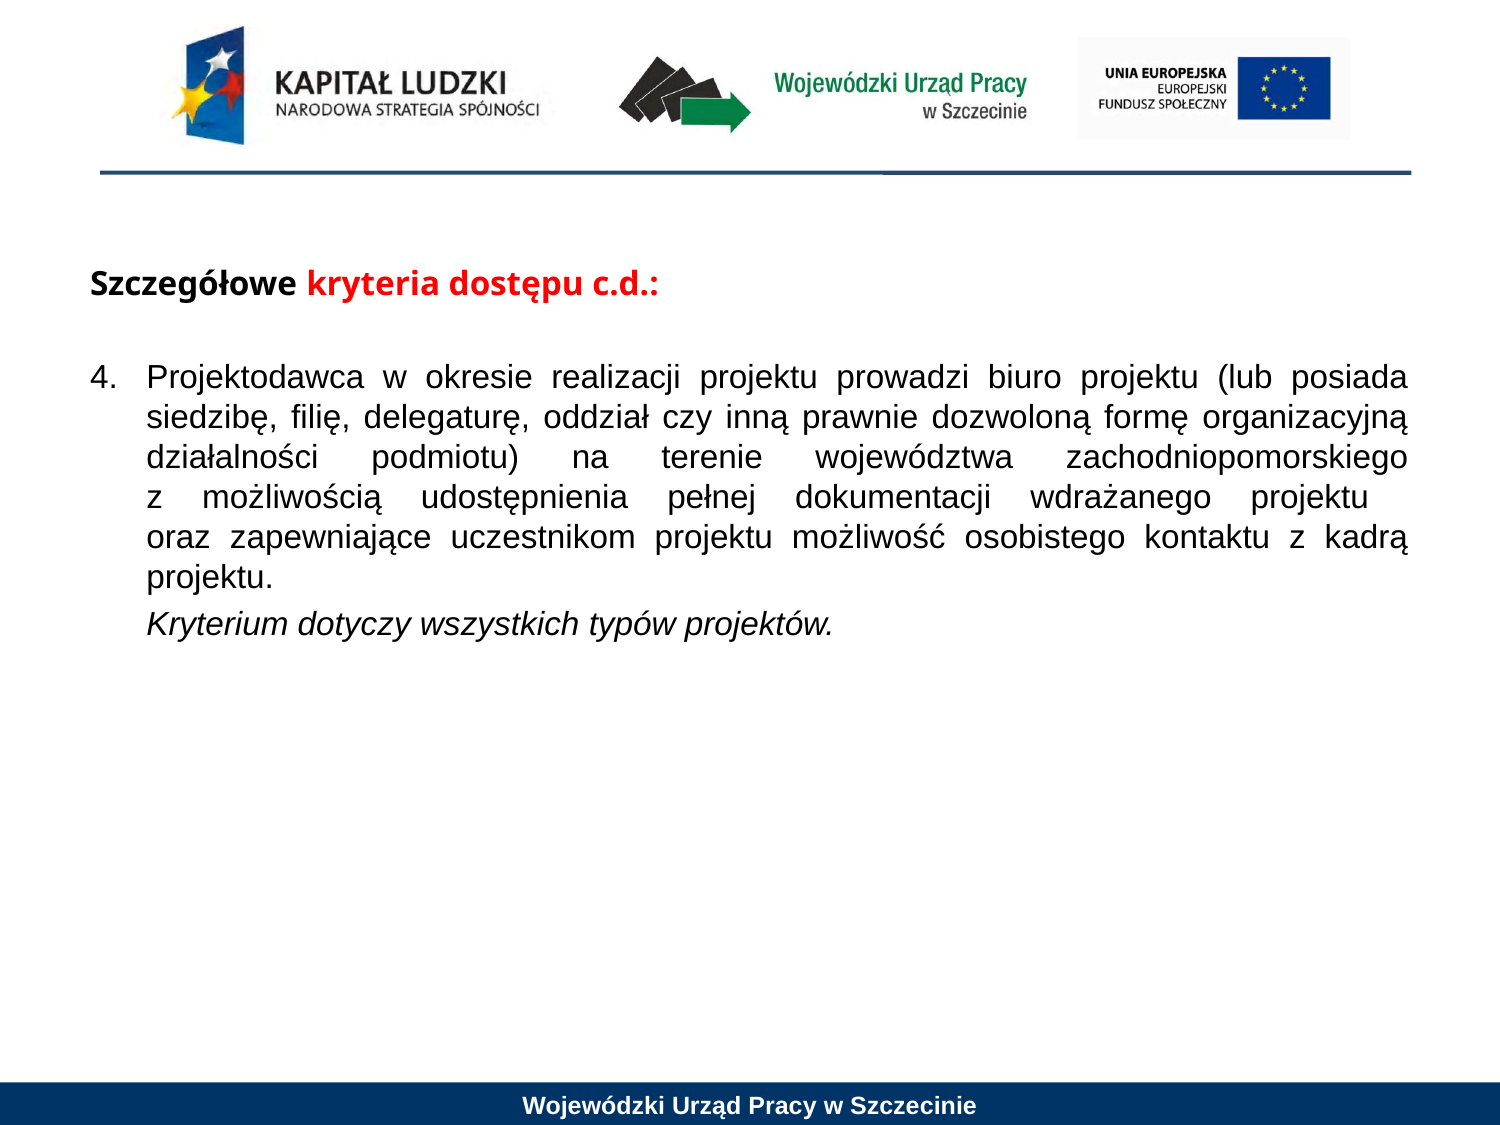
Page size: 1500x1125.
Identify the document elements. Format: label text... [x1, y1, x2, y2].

picture [159, 24, 1353, 149]
list Szczegółowe kryteria dostępu c.d.: Projektodawca w okresie realizacji projektu prowadzi biuro projektu (lub posiada siedzibę, filię, delegaturę, oddział czy inną prawnie dozwoloną formę organizacyjną działalności podmiotu) na terenie województwa zachodniopomorskiego z możliwością udostępnienia pełnej dokumentacji wdrażanego projektu oraz zapewniające uczestnikom projektu możliwość osobistego kontaktu z kadrą projektu. Kryterium dotyczy wszystkich typów projektów. [74, 207, 1426, 1006]
